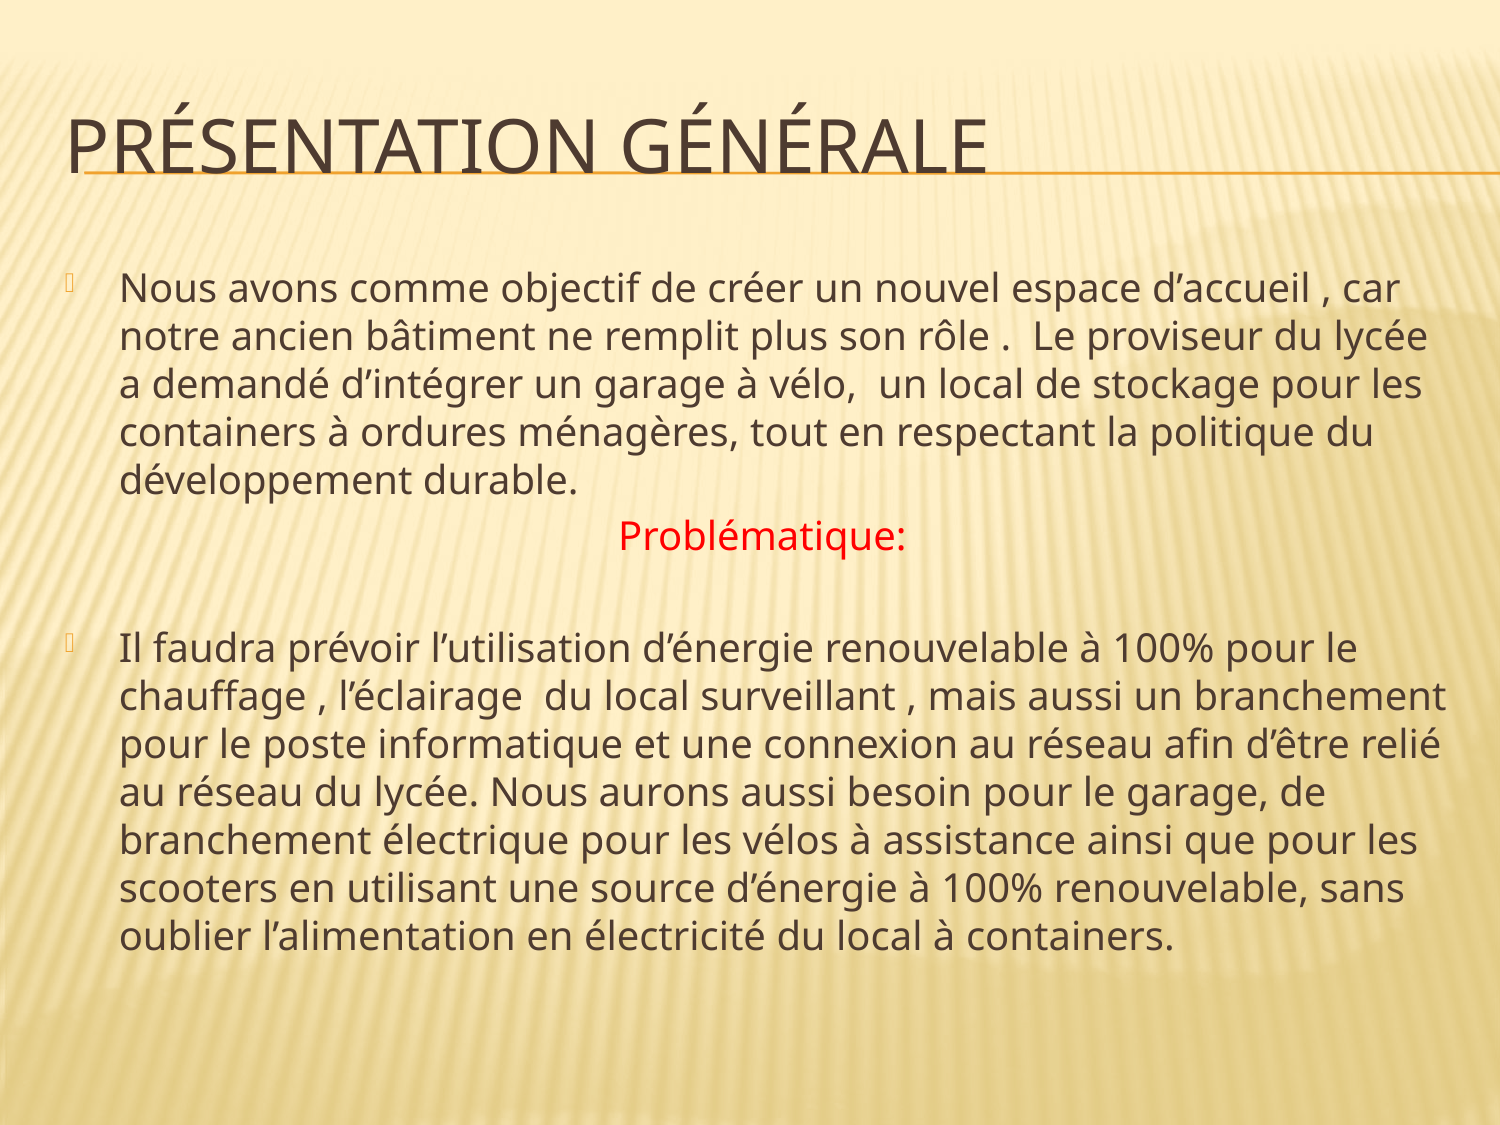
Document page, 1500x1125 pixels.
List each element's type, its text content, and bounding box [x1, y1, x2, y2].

title Présentation générale [50, 75, 1475, 213]
list Nous avons comme objectif de créer un nouvel espace d’accueil , car notre ancien bâtiment ne remplit plus son rôle . Le proviseur du lycée a demandé d’intégrer un garage à vélo, un local de stockage pour les containers à ordures ménagères, tout en respectant la politique du développement durable. Problématique: Il faudra prévoir l’utilisation d’énergie renouvelable à 100% pour le chauffage , l’éclairage du local surveillant , mais aussi un branchement pour le poste informatique et une connexion au réseau afin d’être relié au réseau du lycée. Nous aurons aussi besoin pour le garage, de branchement électrique pour les vélos à assistance ainsi que pour les scooters en utilisant une source d’énergie à 100% renouvelable, sans oublier l’alimentation en électricité du local à containers. [50, 254, 1475, 998]
